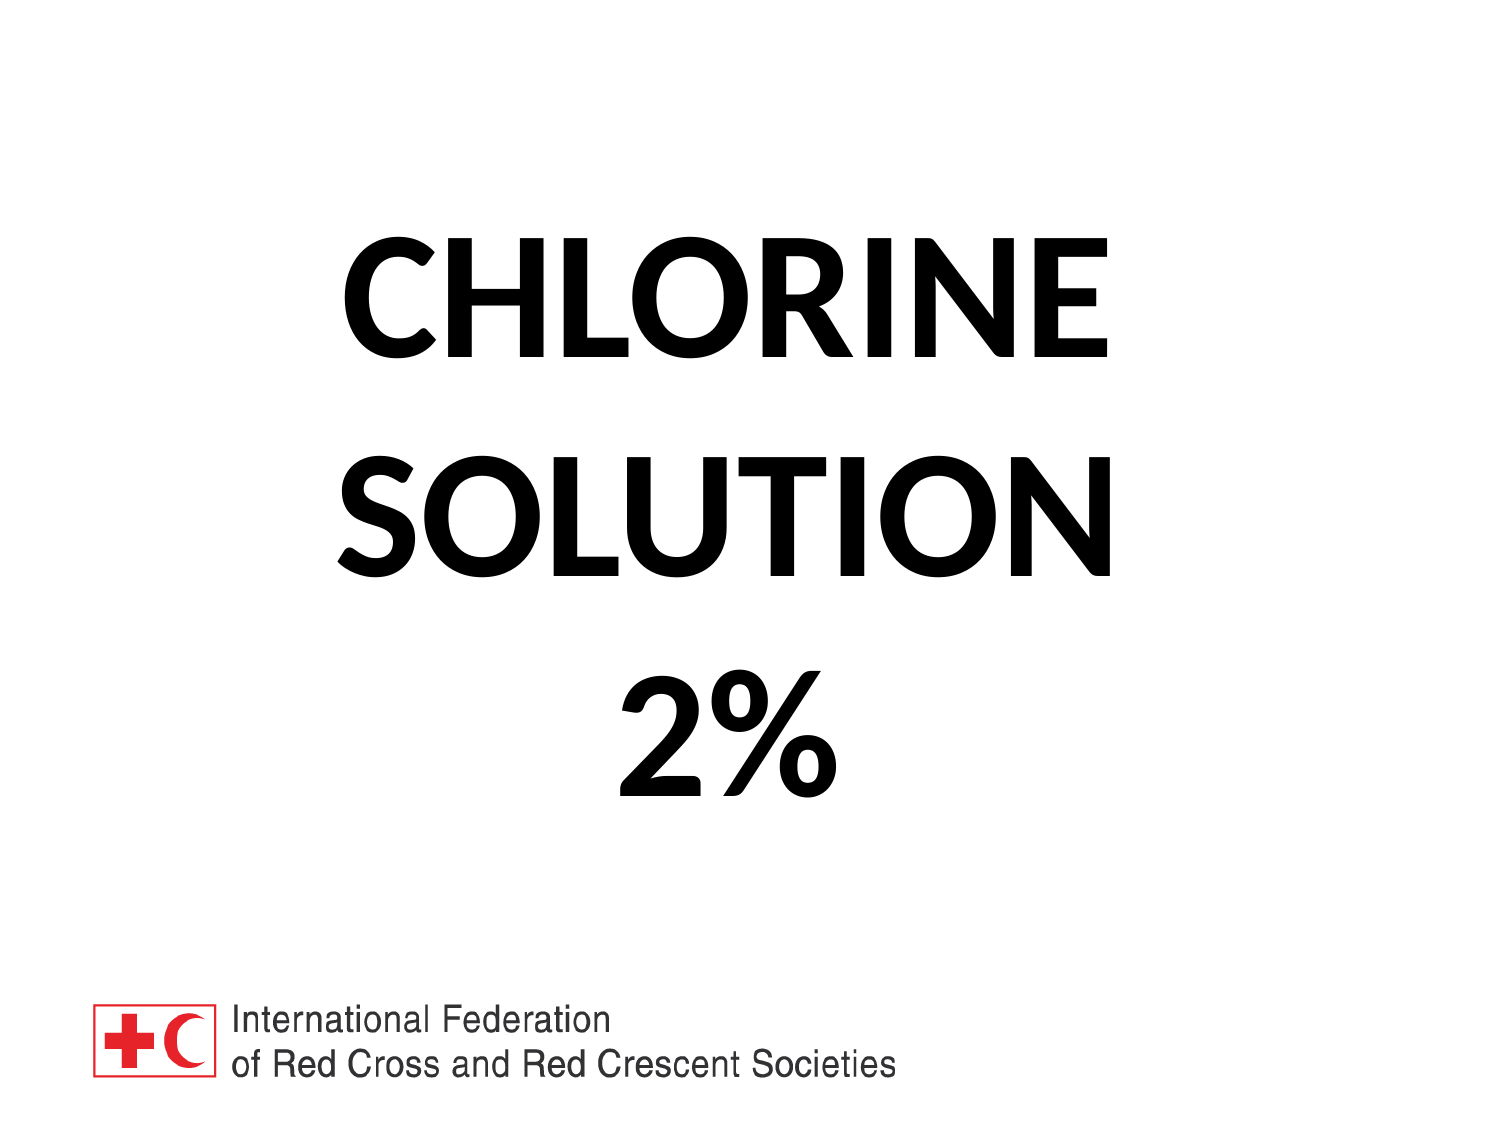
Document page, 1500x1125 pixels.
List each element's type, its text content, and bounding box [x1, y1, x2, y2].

picture [88, 999, 904, 1083]
title CHLORINE SOLUTION 2% [53, 349, 1404, 538]
